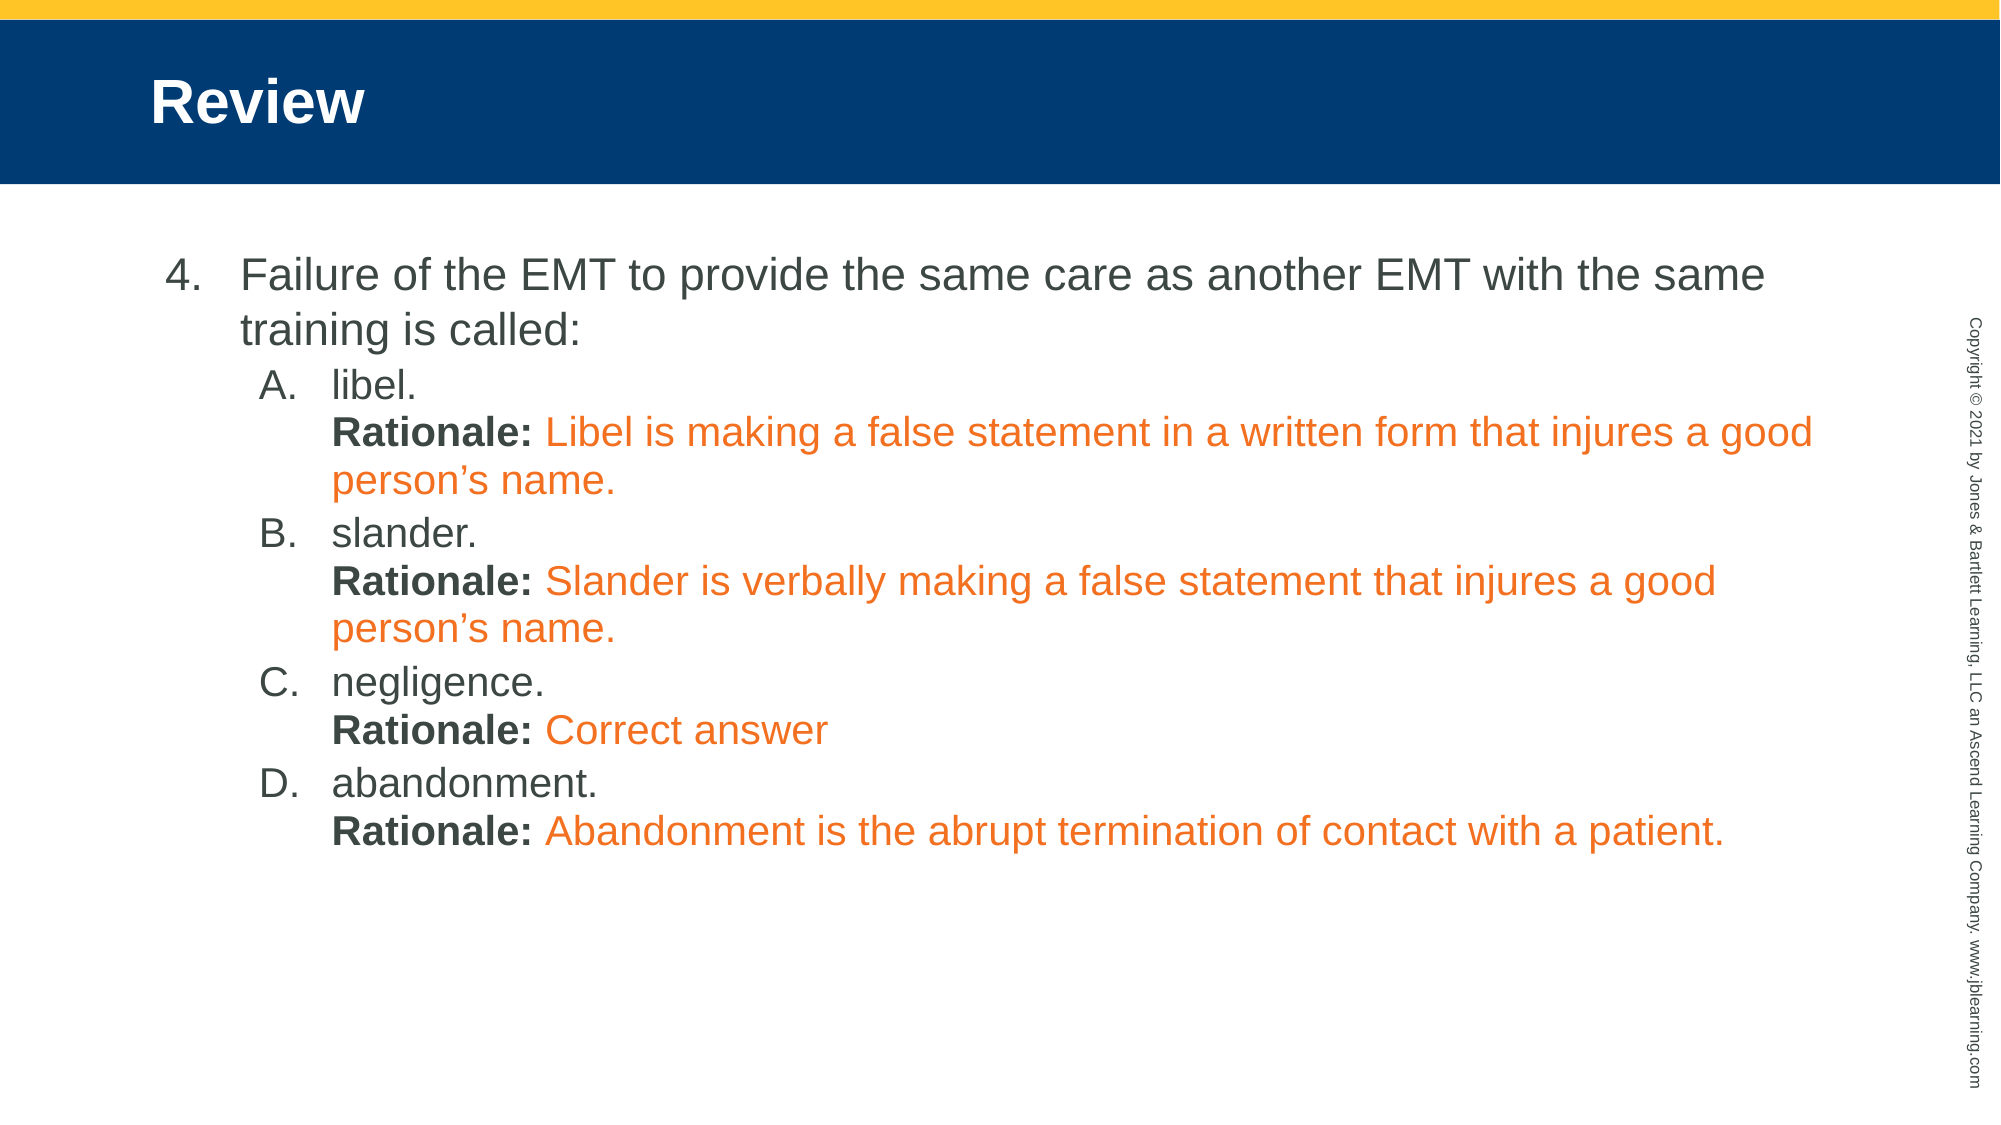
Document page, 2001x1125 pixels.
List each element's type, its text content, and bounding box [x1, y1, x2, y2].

title Review [0, 19, 2000, 185]
list Failure of the EMT to provide the same care as another EMT with the same training is called: libel. Rationale: Libel is making a false statement in a written form that injures a good person’s name. slander. Rationale: Slander is verbally making a false statement that injures a good person’s name. negligence. Rationale: Correct answer abandonment. Rationale: Abandonment is the abrupt termination of contact with a patient. [150, 237, 1850, 1025]
